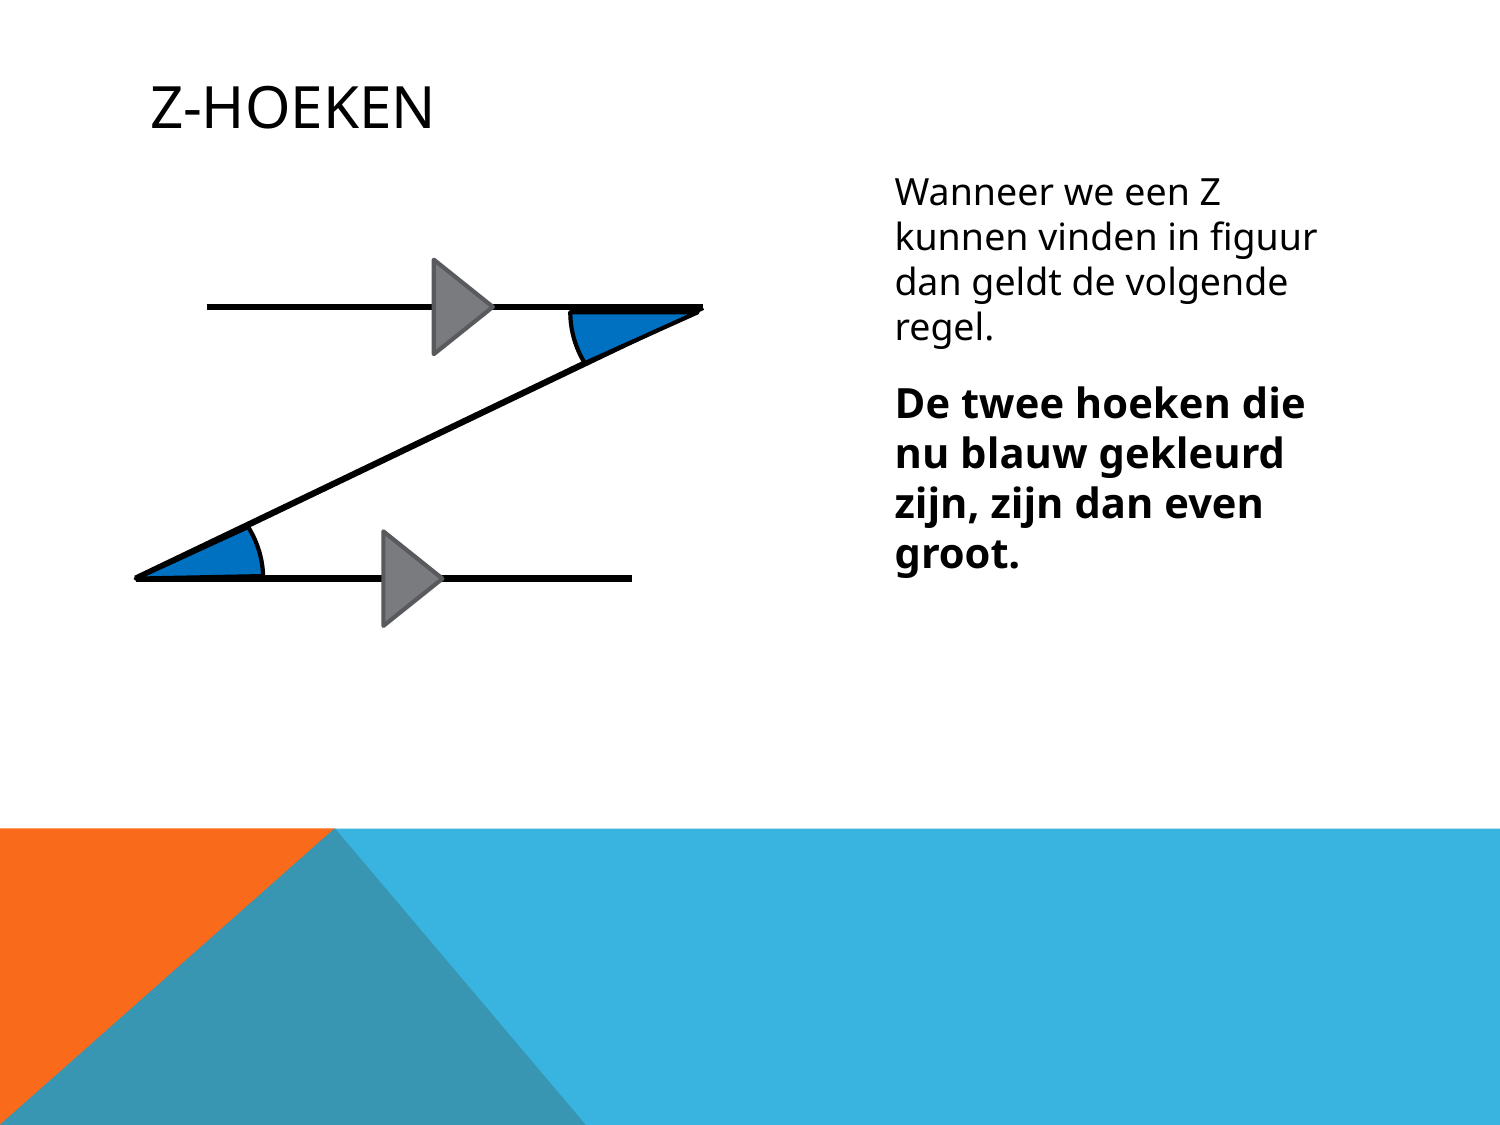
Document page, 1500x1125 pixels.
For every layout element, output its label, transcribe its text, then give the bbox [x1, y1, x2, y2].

text_box Wanneer we een Z kunnen vinden in figuur dan geldt de volgende regel. [879, 160, 1341, 356]
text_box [135, 306, 703, 579]
text_box [381, 589, 433, 628]
text_box [431, 257, 493, 304]
text_box De twee hoeken die nu blauw gekleurd zijn, zijn dan even groot. [879, 369, 1341, 585]
title Z-hoeken [135, 60, 1369, 150]
